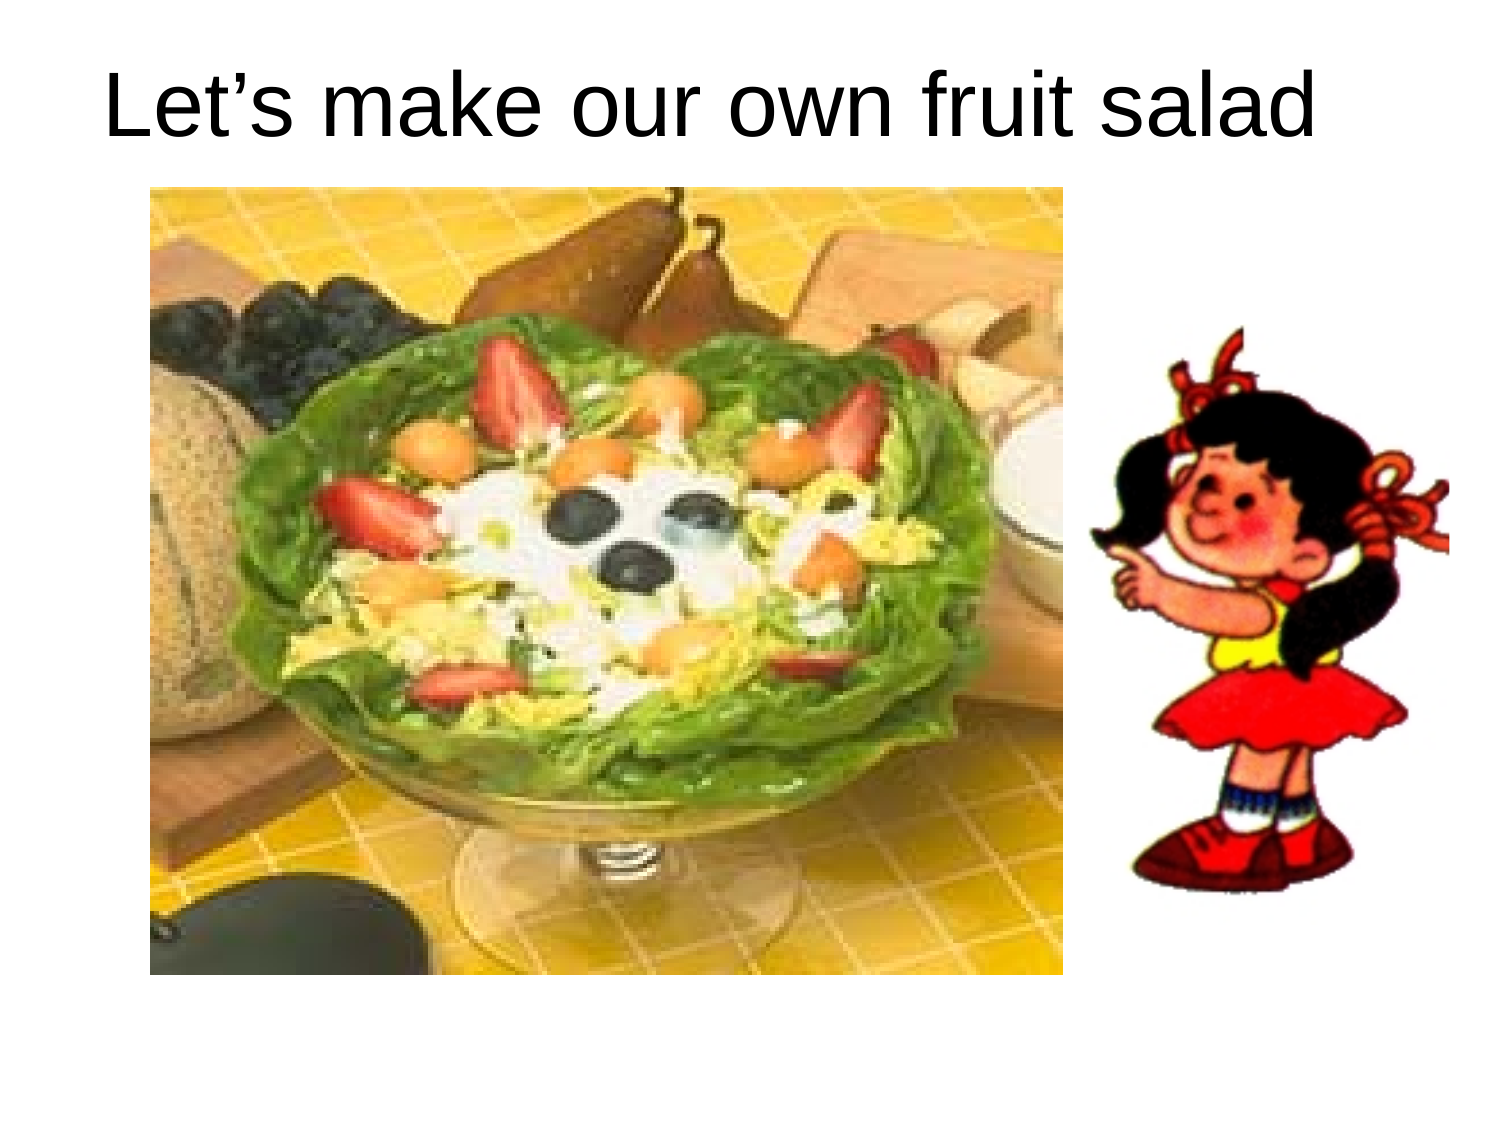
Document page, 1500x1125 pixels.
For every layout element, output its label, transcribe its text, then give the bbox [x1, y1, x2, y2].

picture [149, 187, 1063, 976]
text_box Let’s make our own fruit salad [88, 37, 1336, 163]
picture [1087, 324, 1450, 926]
